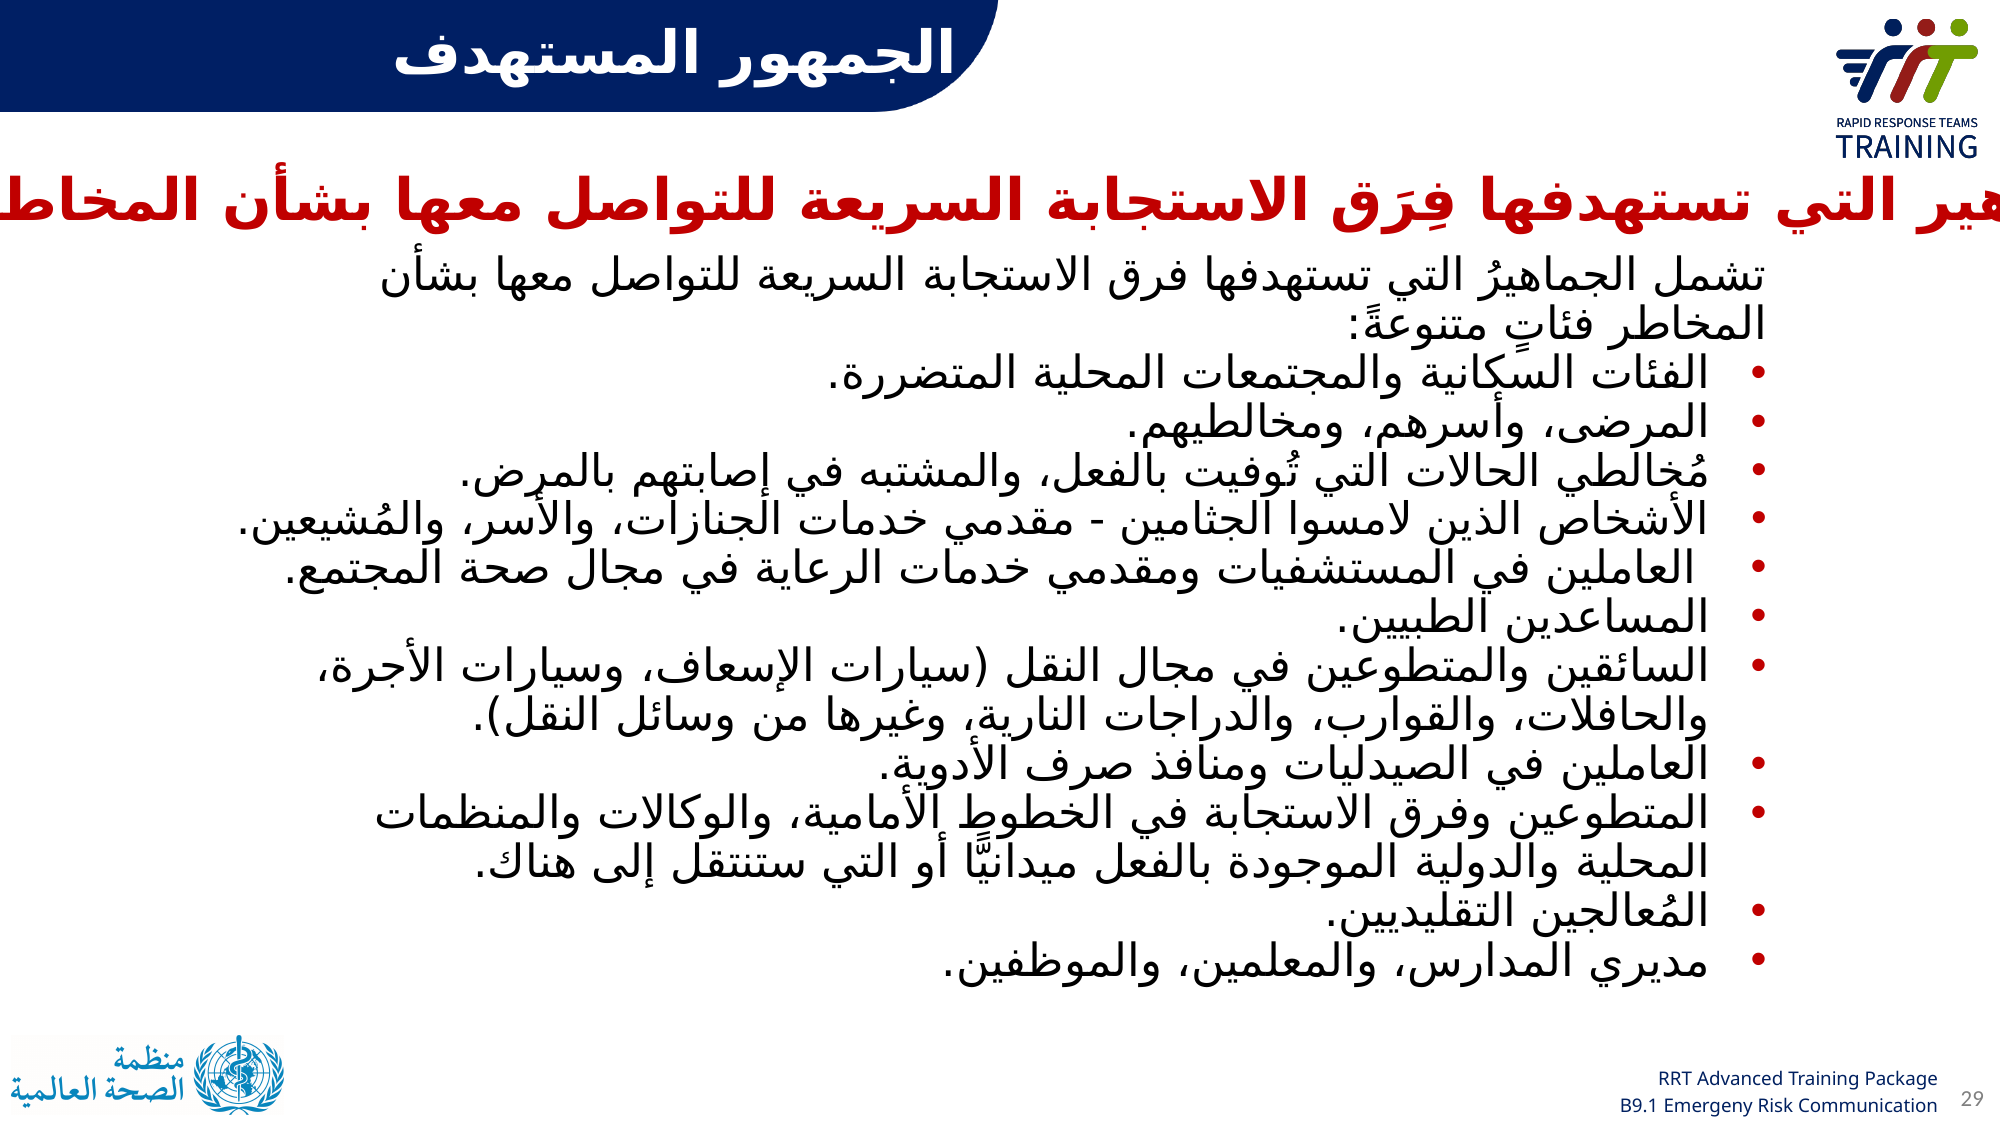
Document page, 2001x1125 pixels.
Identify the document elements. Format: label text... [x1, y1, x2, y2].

picture [0, 0, 999, 112]
picture [11, 1035, 284, 1115]
list تشمل الجماهيرُ التي تستهدفها فرق الاستجابة السريعة للتواصل معها بشأن المخاطر فئاتٍ متنوعةً: الفئات السكانية والمجتمعات المحلية المتضررة. المرضى، وأسرهم، ومخالطيهم. مُخالطي الحالات التي تُوفيت بالفعل، والمشتبه في إصابتهم بالمرض. الأشخاص الذين لامسوا الجثامين - مقدمي خدمات الجنازات، والأسر، والمُشيعين. العاملين في المستشفيات ومقدمي خدمات الرعاية في مجال صحة المجتمع. المساعدين الطبيين. السائقين والمتطوعين في مجال النقل (سيارات الإسعاف، وسيارات الأجرة، والحافلات، والقوارب، والدراجات النارية، وغيرها من وسائل النقل). العاملين في الصيدليات ومنافذ صرف الأدوية. المتطوعين وفرق الاستجابة في الخطوط الأمامية، والوكالات والمنظمات المحلية والدولية الموجودة بالفعل ميدانيًّا أو التي ستنتقل إلى هناك. المُعالجين التقليديين. مديري المدارس، والمعلمين، والموظفين. [225, 243, 1775, 1058]
text_box الجمهور المستهدف [22, 15, 966, 94]
picture [1835, 19, 1978, 163]
text_box مَن الجماهير التي تستهدفها فِرَق الاستجابة السريعة للتواصل معها بشأن المخاطر؟ [0, 163, 2000, 241]
